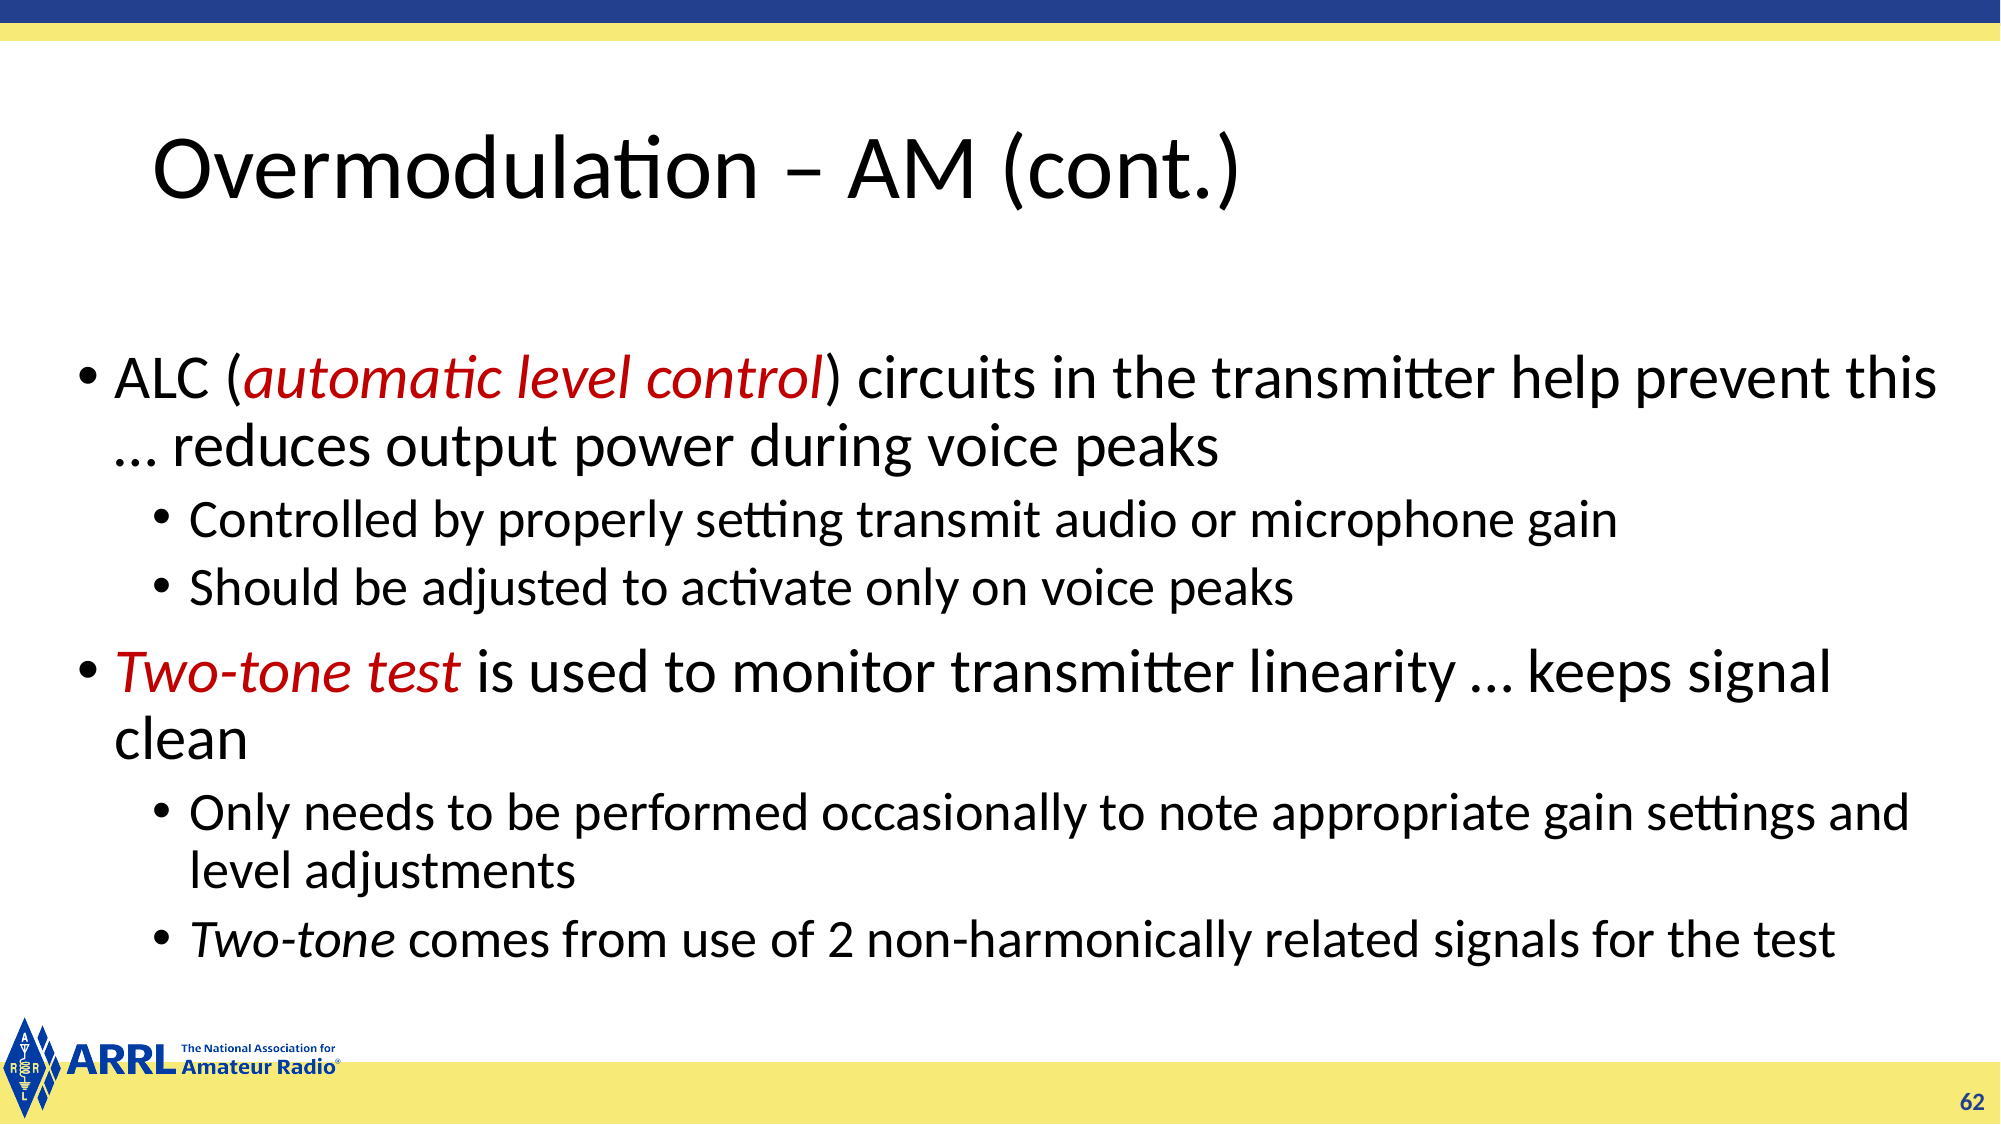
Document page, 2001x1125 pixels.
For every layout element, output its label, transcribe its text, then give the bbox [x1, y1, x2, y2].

list ALC (automatic level control) circuits in the transmitter help prevent this … reduces output power during voice peaks Controlled by properly setting transmit audio or microphone gain Should be adjusted to activate only on voice peaks Two-tone test is used to monitor transmitter linearity … keeps signal clean Only needs to be performed occasionally to note appropriate gain settings and level adjustments Two-tone comes from use of 2 non-harmonically related signals for the test [62, 337, 1975, 1075]
title Overmodulation – AM (cont.) [137, 59, 1863, 278]
picture [1, 1015, 342, 1121]
